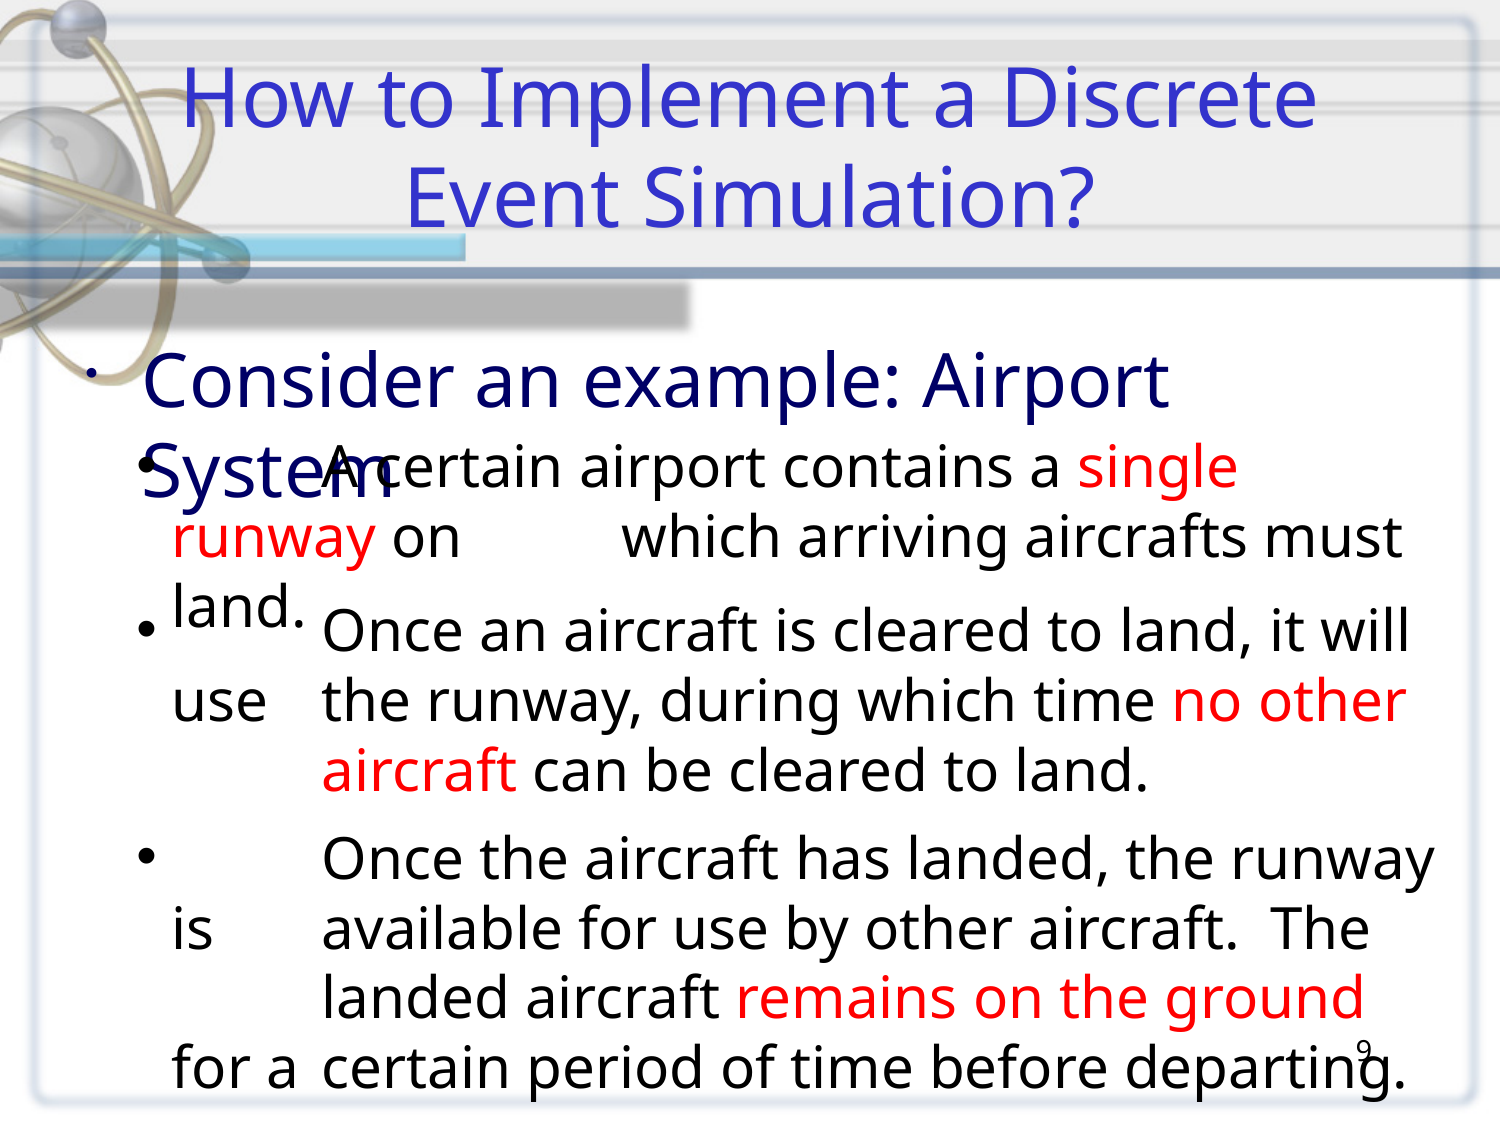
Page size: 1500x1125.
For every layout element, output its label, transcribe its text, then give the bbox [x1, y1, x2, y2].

slide_number 9 [1074, 1024, 1388, 1101]
text_box Once the aircraft has landed, the runway is available for use by other aircraft. The landed aircraft remains on the ground for a certain period of time before departing. [82, 813, 1454, 1108]
text_box Once an aircraft is cleared to land, it will use the runway, during which time no other aircraft can be cleared to land. [82, 585, 1454, 811]
list Consider an example: Airport System [70, 324, 1412, 458]
text_box A certain airport contains a single runway on which arriving aircrafts must land. [82, 421, 1454, 585]
picture [0, 0, 1500, 1125]
title How to Implement a Discrete Event Simulation? [112, 49, 1388, 238]
